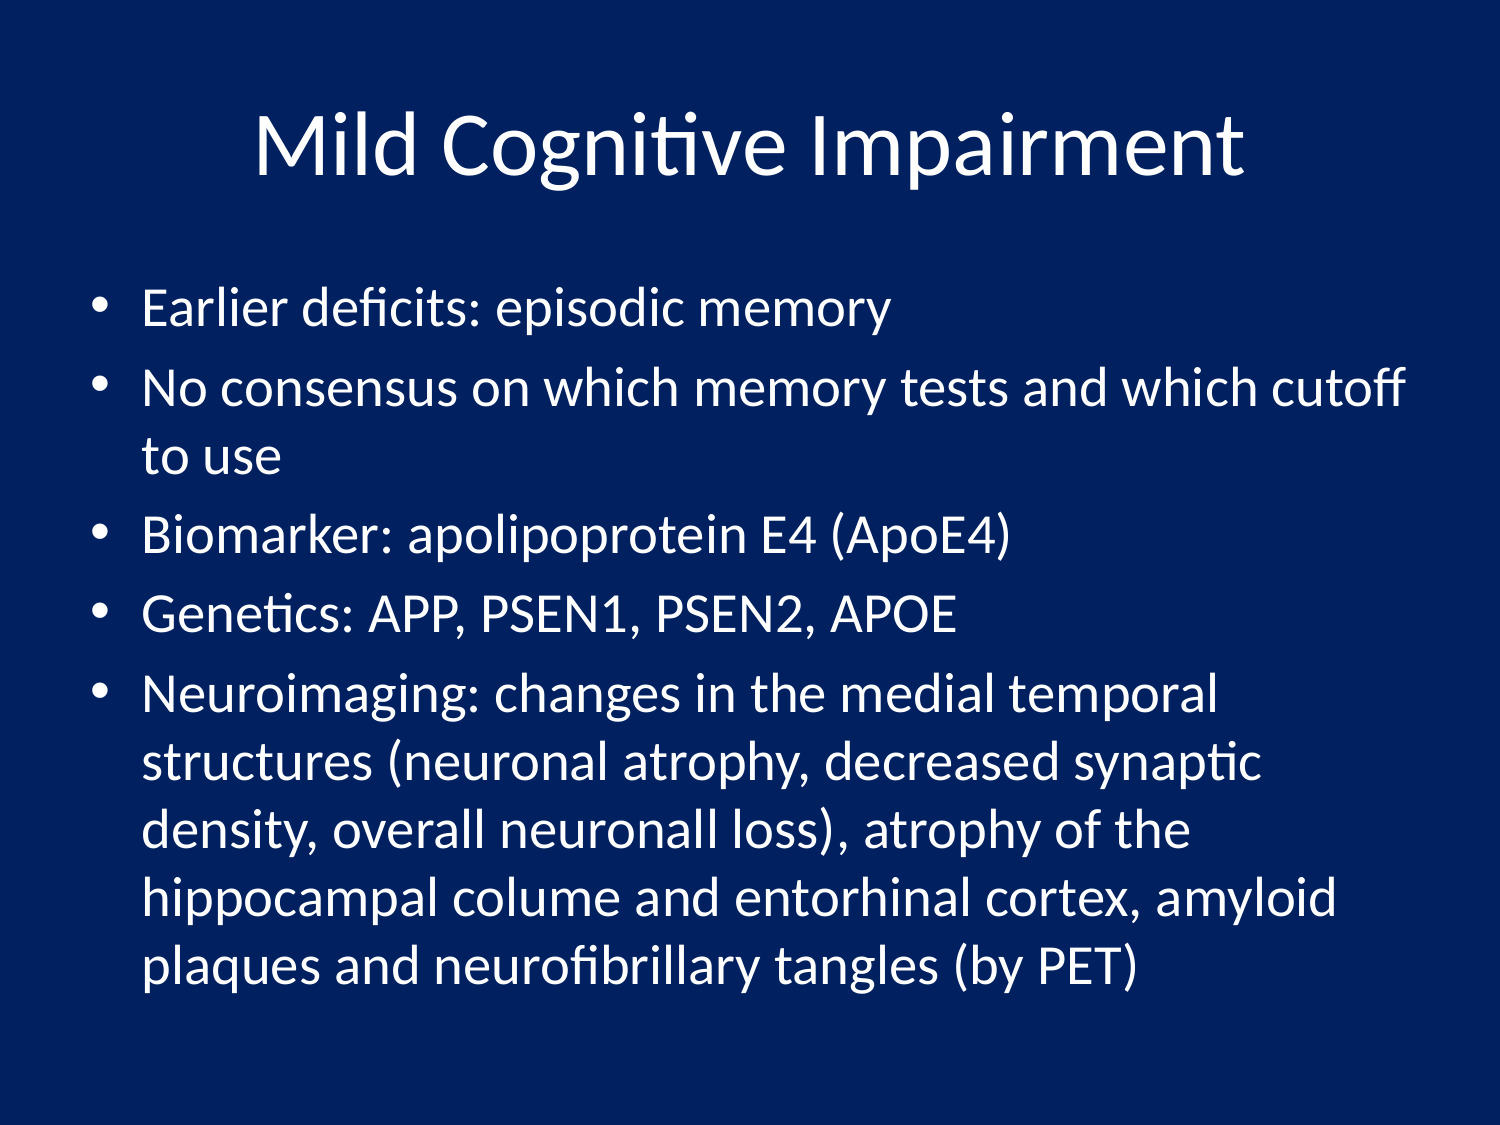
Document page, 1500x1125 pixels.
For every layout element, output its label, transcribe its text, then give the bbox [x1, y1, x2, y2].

title Mild Cognitive Impairment [75, 45, 1425, 233]
list Earlier deficits: episodic memory No consensus on which memory tests and which cutoff to use Biomarker: apolipoprotein E4 (ApoE4) Genetics: APP, PSEN1, PSEN2, APOE Neuroimaging: changes in the medial temporal structures (neuronal atrophy, decreased synaptic density, overall neuronall loss), atrophy of the hippocampal colume and entorhinal cortex, amyloid plaques and neurofibrillary tangles (by PET) [75, 262, 1425, 1005]
